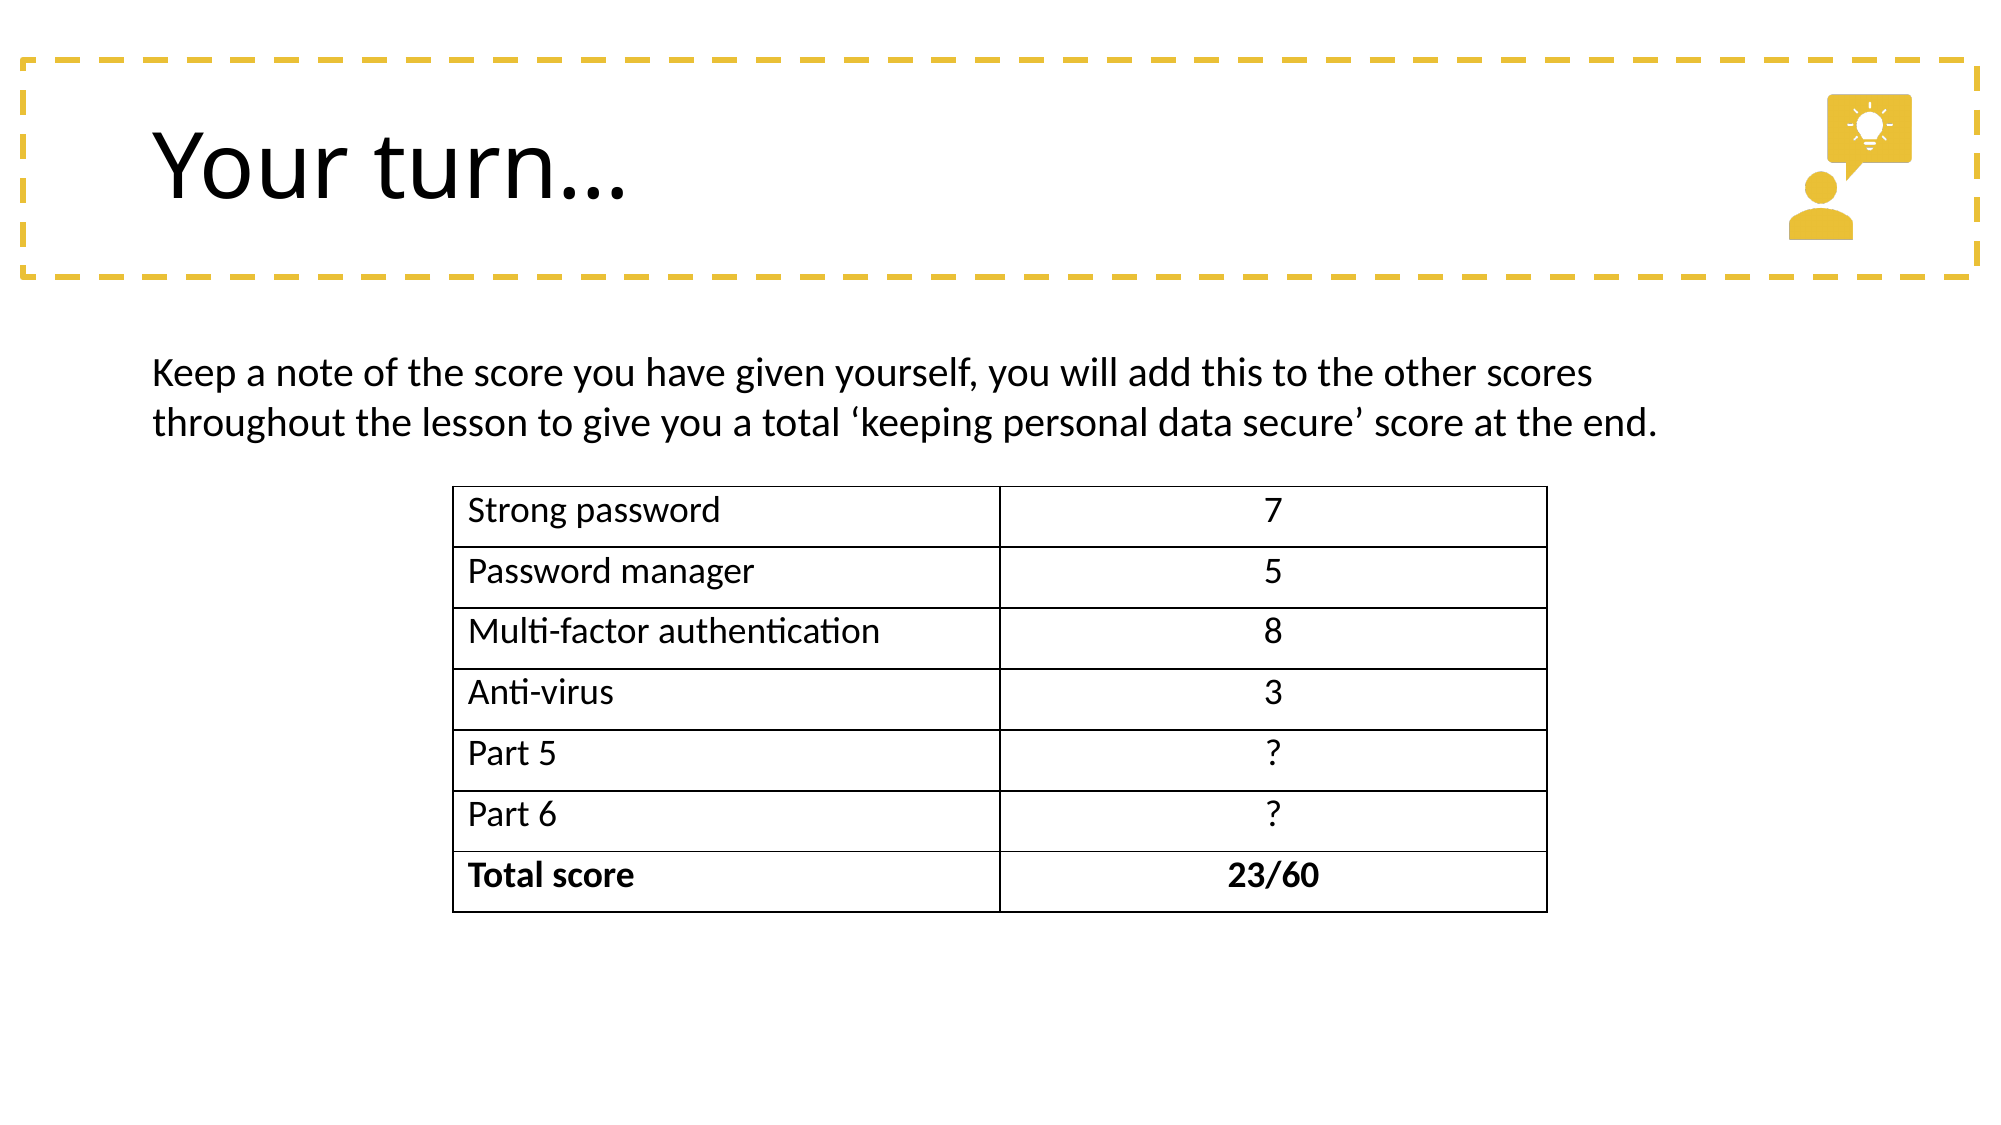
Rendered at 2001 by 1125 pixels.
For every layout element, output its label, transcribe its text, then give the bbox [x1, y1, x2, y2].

table_cell Anti-virus [454, 670, 999, 729]
table_cell ? [1001, 792, 1546, 851]
table_header 7 [1001, 487, 1546, 546]
text_box Keep a note of the score you have given yourself, you will add this to the other scores throughout the lesson to give you a total ‘keeping personal data secure’ score at the end. [137, 337, 1773, 452]
table_cell 8 [1001, 609, 1546, 668]
table_cell 3 [1001, 670, 1546, 729]
table_cell ? [1001, 731, 1546, 790]
table_cell 5 [1001, 548, 1546, 607]
table_cell Part 6 [454, 792, 999, 851]
table_cell Part 5 [454, 731, 999, 790]
table_header Strong password [454, 487, 999, 546]
table_cell 23/60 [1001, 852, 1546, 911]
table_cell Multi-factor authentication [454, 609, 999, 668]
picture [1863, 78, 1938, 254]
title Your turn… [137, 59, 1863, 278]
table_cell Total score [454, 852, 999, 911]
table_cell Password manager [454, 548, 999, 607]
